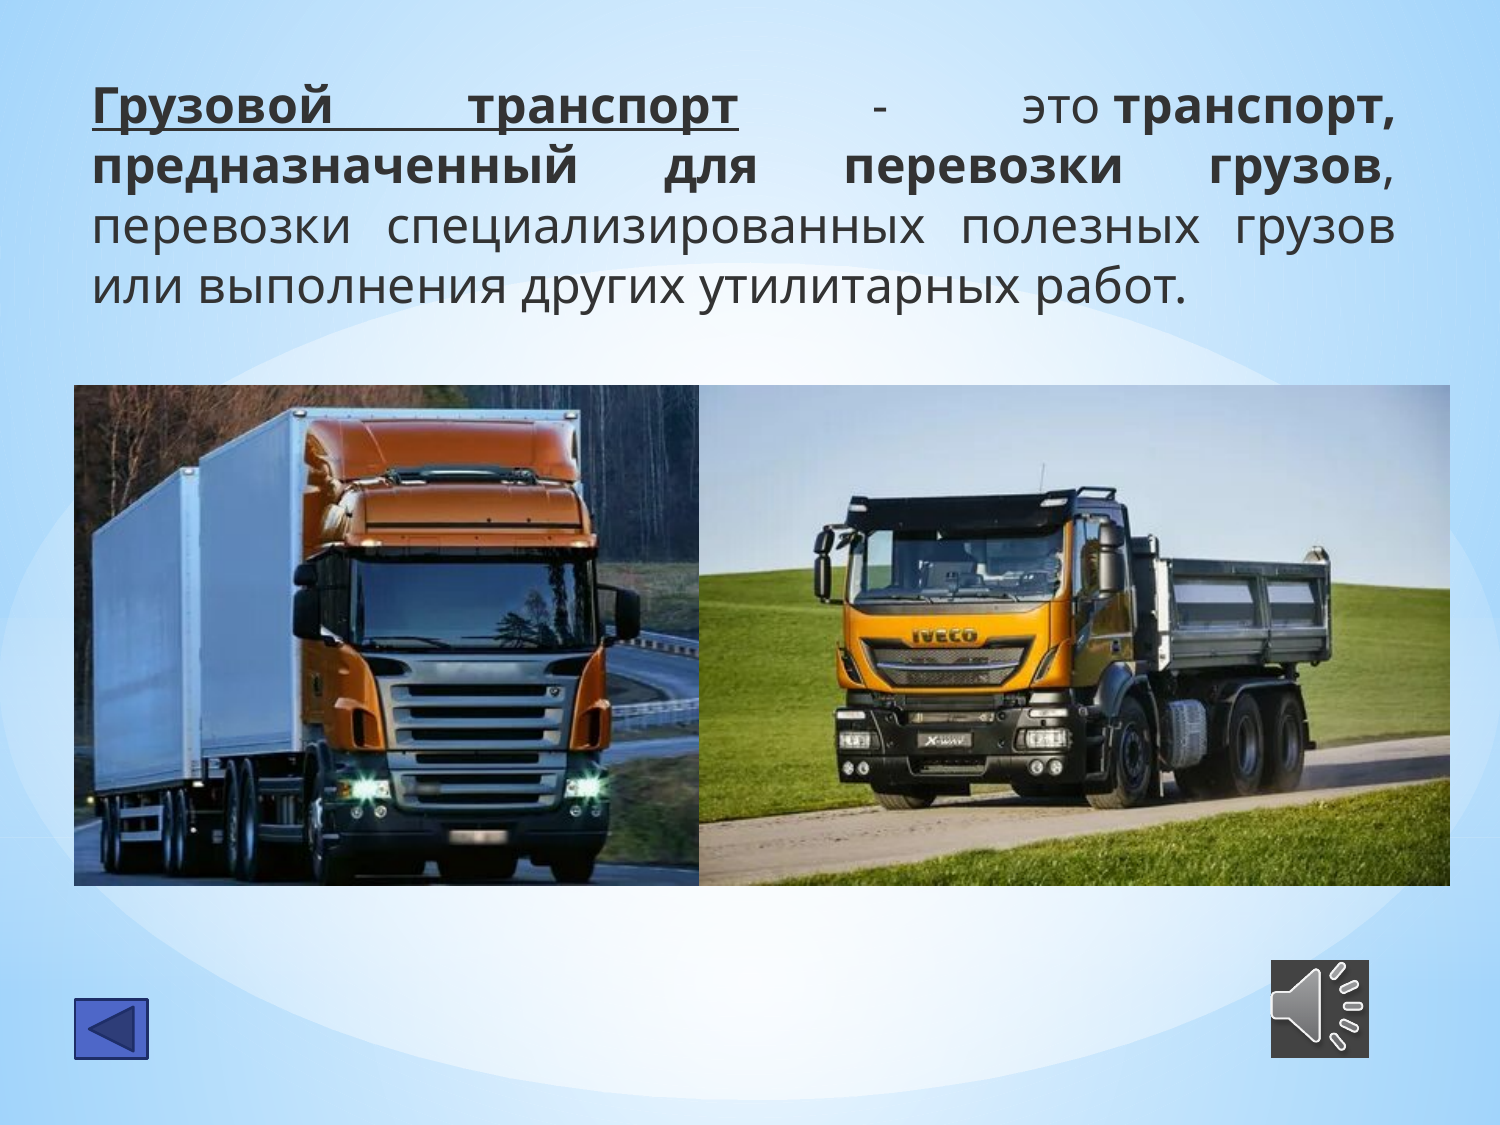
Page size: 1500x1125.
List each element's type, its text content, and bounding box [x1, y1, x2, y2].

text_box [74, 998, 149, 1060]
picture [1269, 958, 1370, 1060]
title Грузовой транспорт - это транспорт, предназначенный для перевозки грузов, перевозки специализированных полезных грузов или выполнения других утилитарных работ. [76, 66, 1412, 327]
picture [74, 385, 1451, 886]
